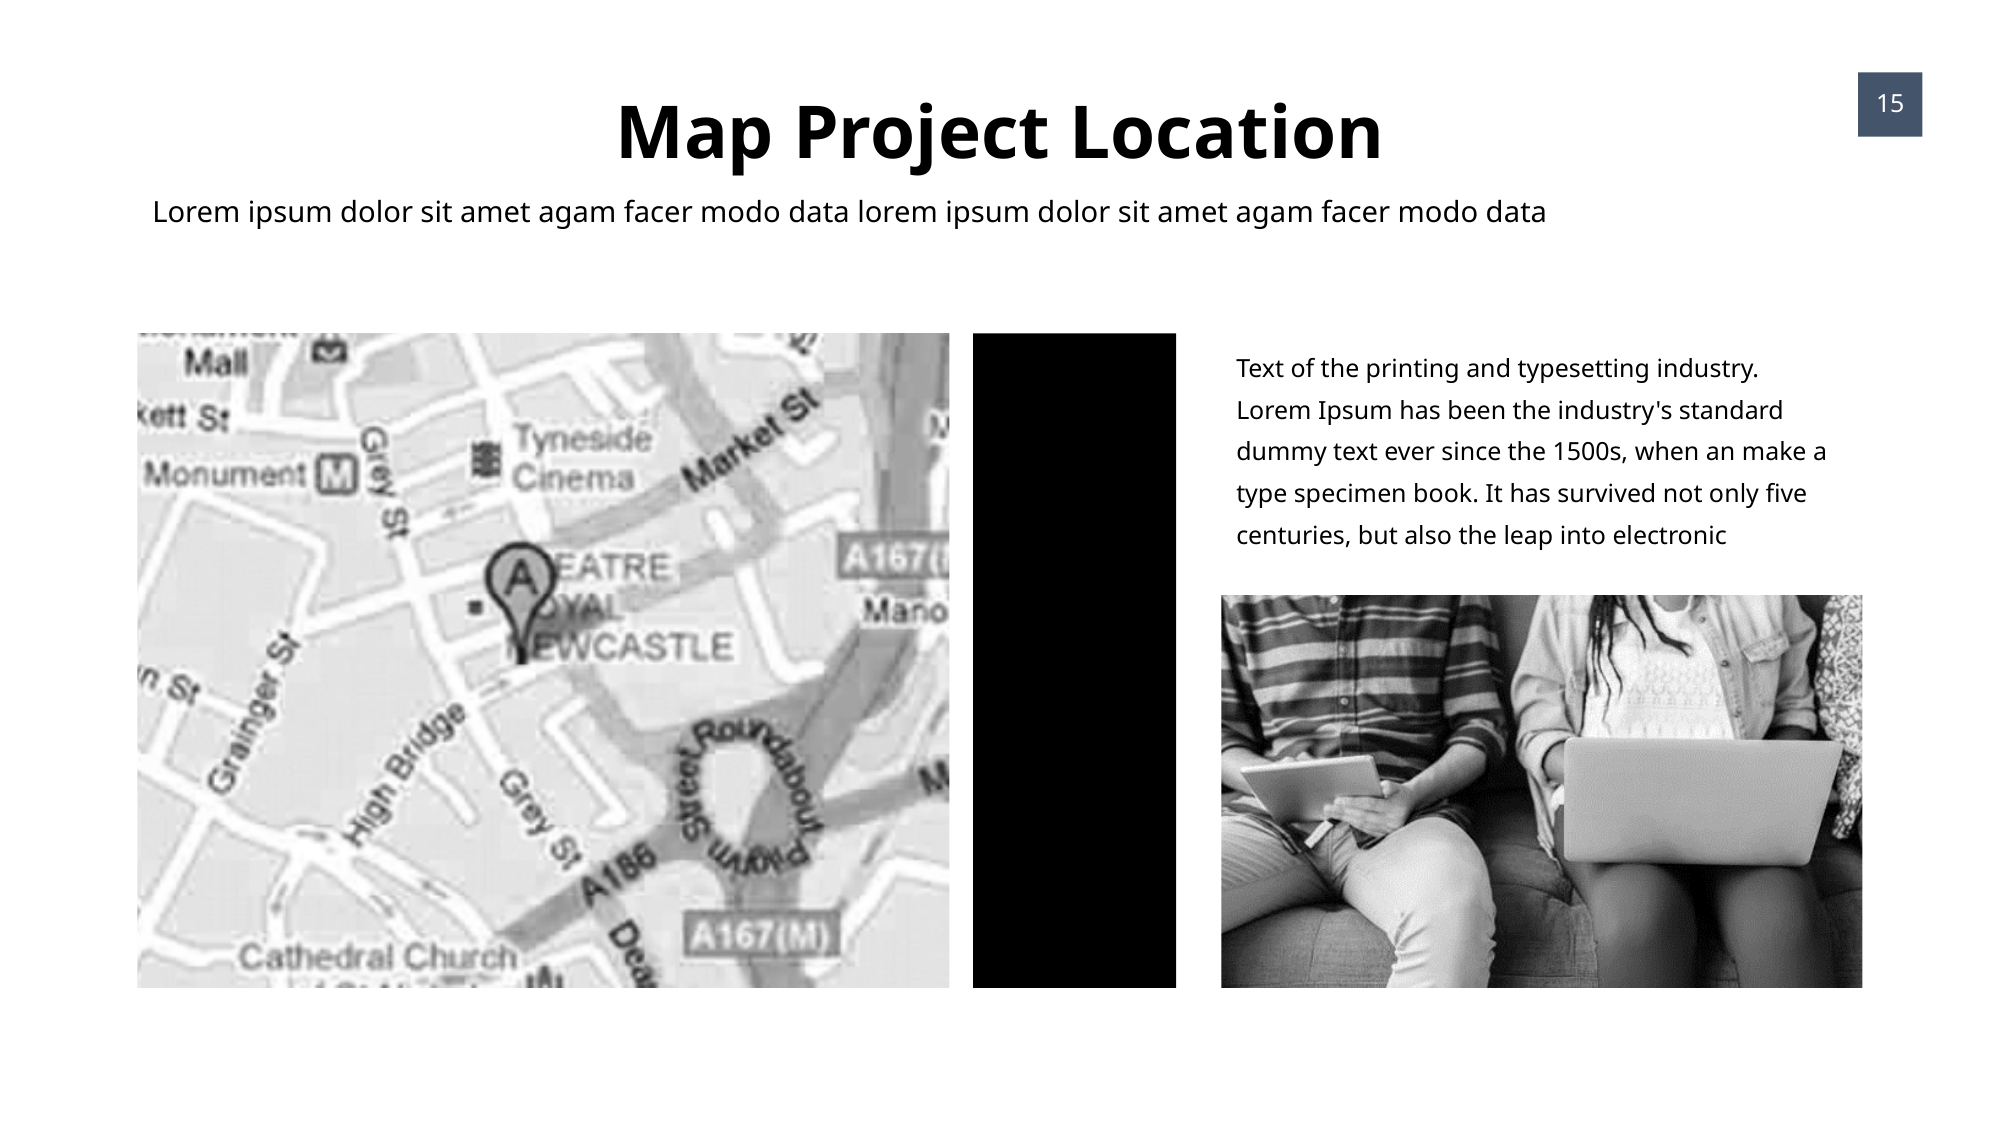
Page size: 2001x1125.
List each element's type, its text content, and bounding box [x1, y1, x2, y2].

picture [137, 333, 950, 988]
title Map Project Location [137, 78, 1863, 186]
text_box [972, 332, 1177, 989]
subtitle Lorem ipsum dolor sit amet agam facer modo data lorem ipsum dolor sit amet agam facer modo data [137, 186, 1863, 227]
picture [1221, 595, 1863, 989]
slide_number 15 [1863, 78, 1927, 130]
text_box Text of the printing and typesetting industry. Lorem Ipsum has been the industry's standard dummy text ever since the 1500s, when an make a type specimen book. It has survived not only five centuries, but also the leap into electronic [1221, 333, 1855, 557]
